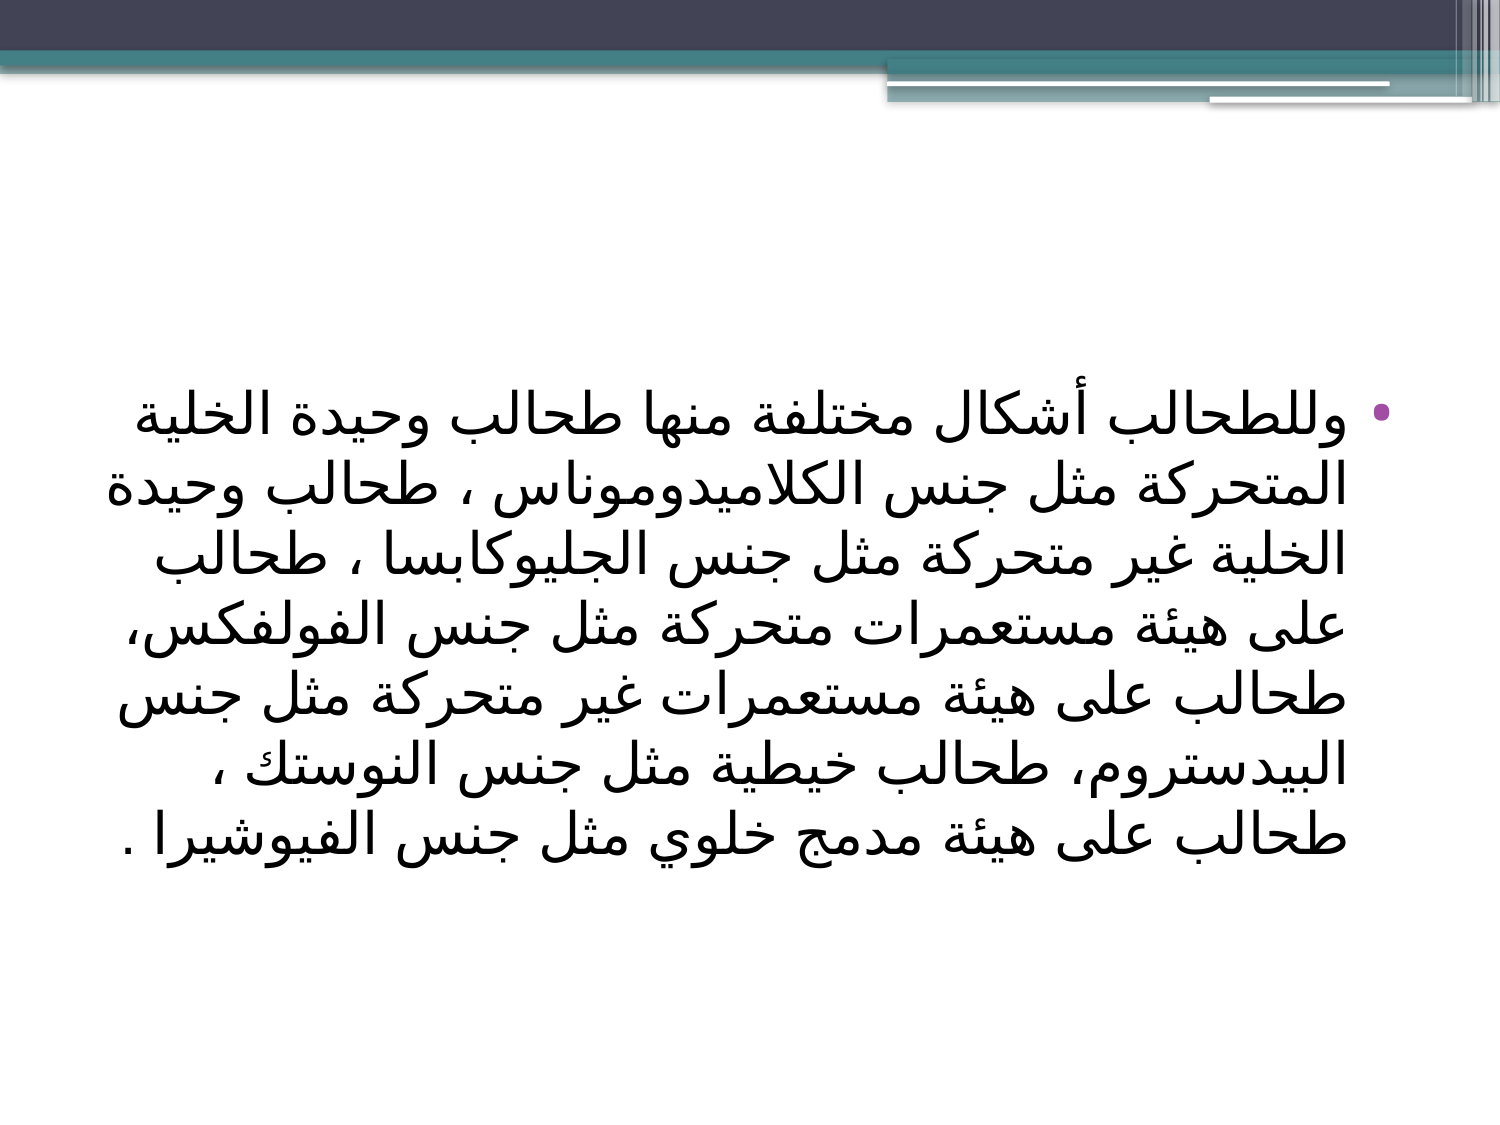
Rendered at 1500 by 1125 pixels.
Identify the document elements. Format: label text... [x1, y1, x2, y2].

list وللطحالب أشكال مختلفة منها طحالب وحيدة الخلية المتحركة مثل جنس الكلاميدوموناس ، طحالب وحيدة الخلية غير متحركة مثل جنس الجليوكابسا ، طحالب على هيئة مستعمرات متحركة مثل جنس الفولفكس، طحالب على هيئة مستعمرات غير متحركة مثل جنس البيدستروم، طحالب خيطية مثل جنس النوستك ، طحالب على هيئة مدمج خلوي مثل جنس الفيوشيرا . [74, 368, 1426, 1079]
